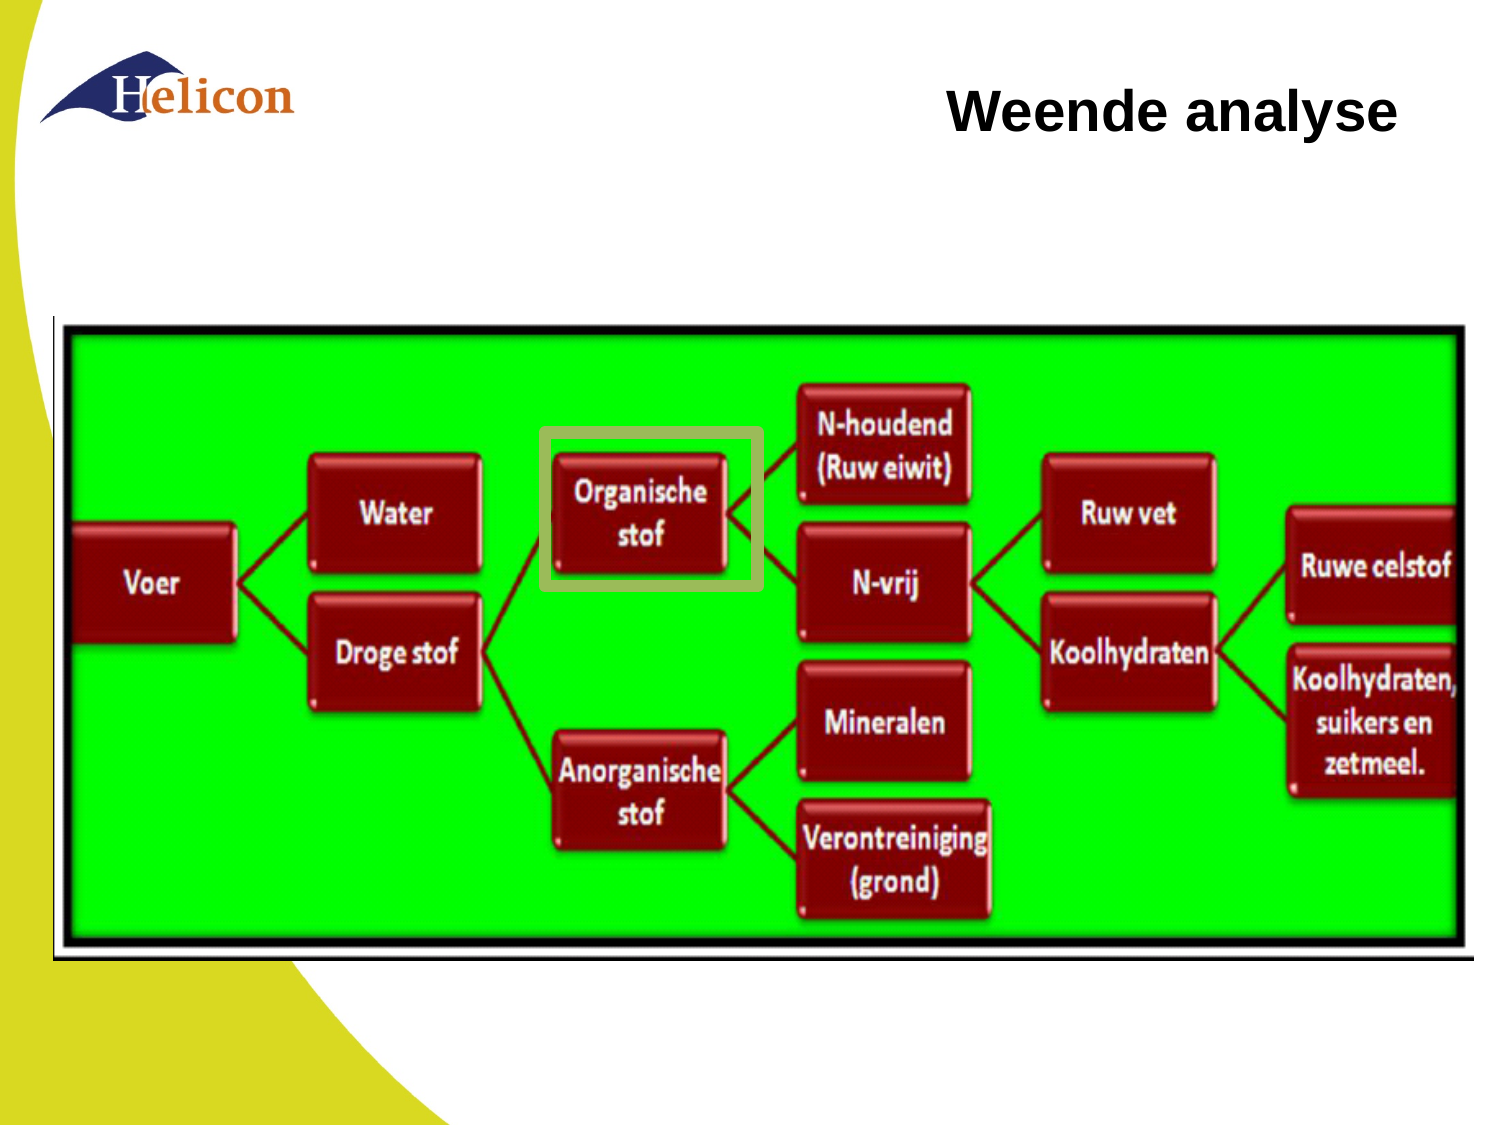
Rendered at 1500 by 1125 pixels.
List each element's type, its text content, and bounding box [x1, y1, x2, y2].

title Weende analyse [324, 54, 1415, 161]
picture [0, 0, 1500, 1125]
